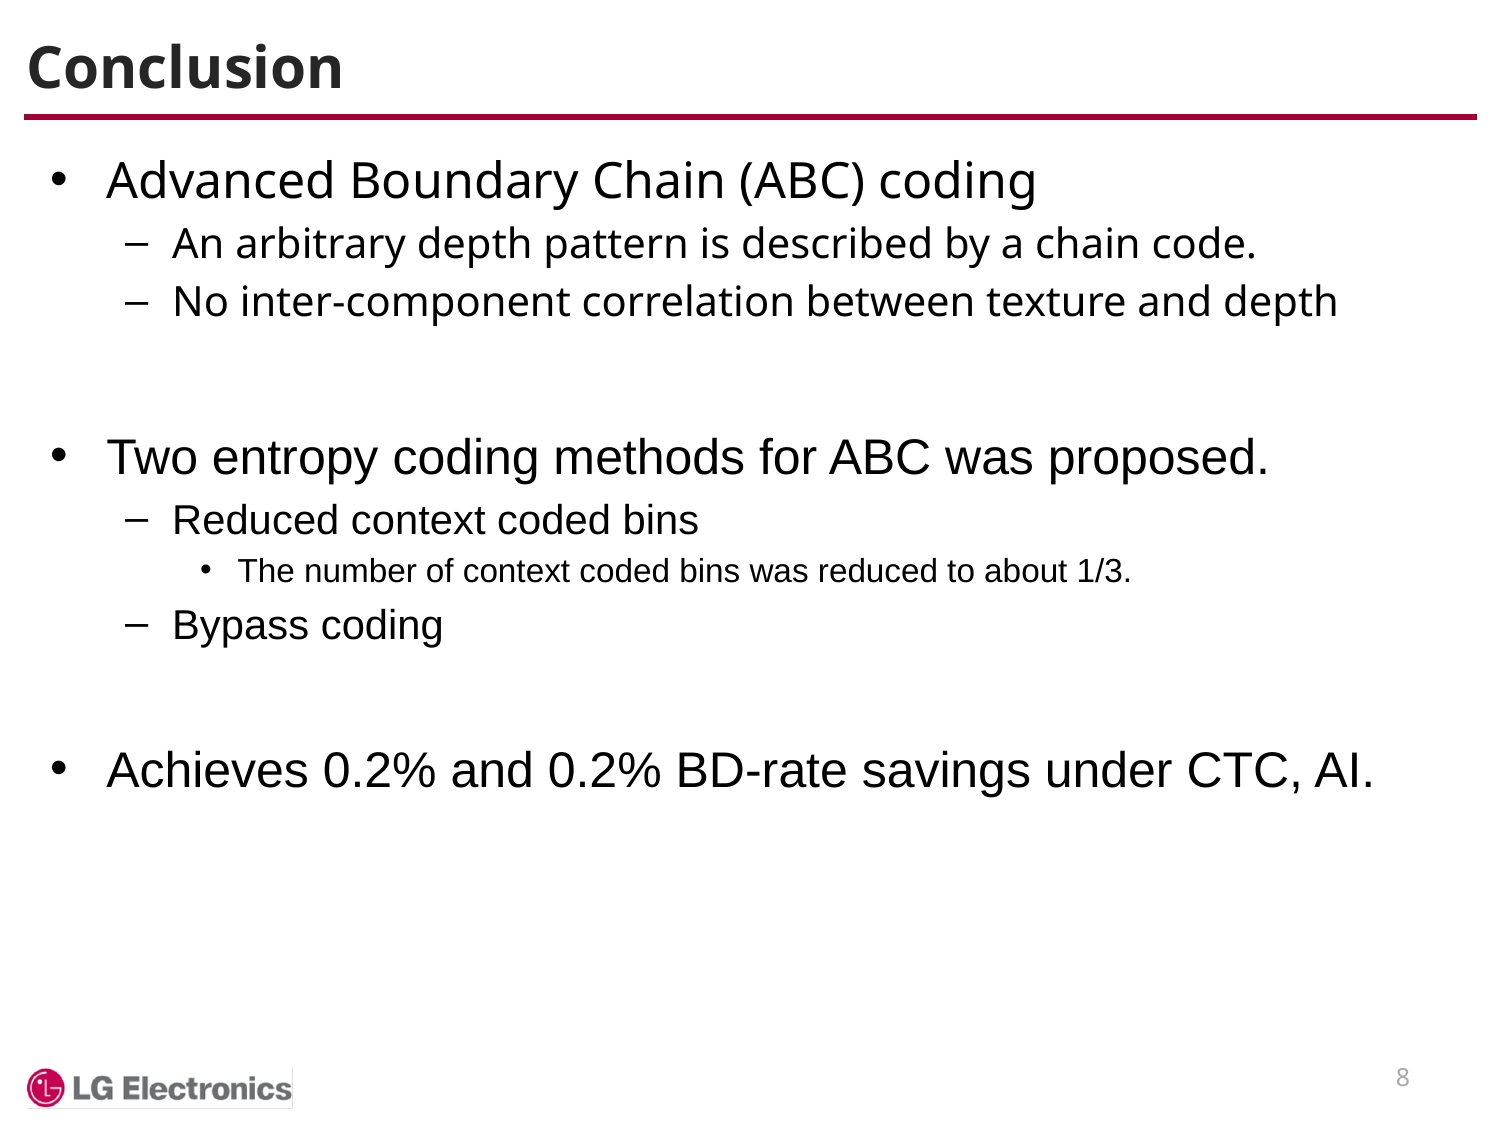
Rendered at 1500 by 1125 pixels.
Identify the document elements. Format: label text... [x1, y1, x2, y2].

slide_number 8 [1074, 1054, 1425, 1103]
picture [26, 1066, 293, 1109]
title Conclusion [11, 23, 1465, 108]
list Advanced Boundary Chain (ABC) coding An arbitrary depth pattern is described by a chain code. No inter-component correlation between texture and depth Two entropy coding methods for ABC was proposed. Reduced context coded bins The number of context coded bins was reduced to about 1/3. Bypass coding Achieves 0.2% and 0.2% BD-rate savings under CTC, AI. [35, 140, 1465, 1043]
